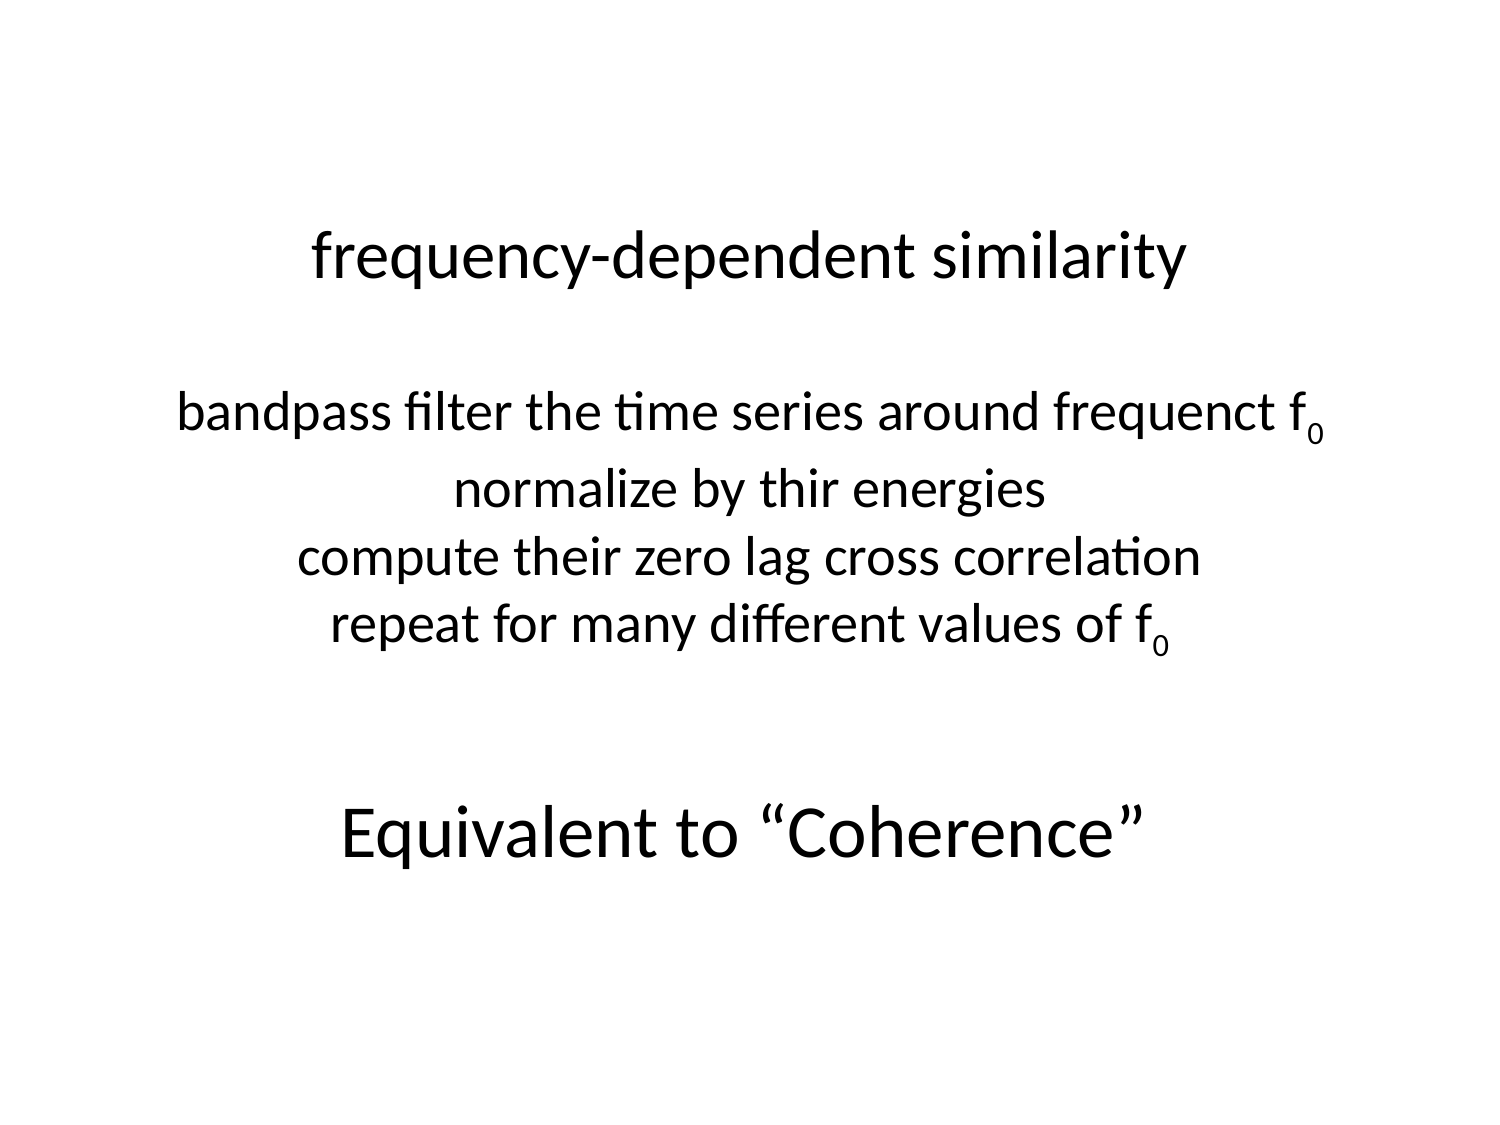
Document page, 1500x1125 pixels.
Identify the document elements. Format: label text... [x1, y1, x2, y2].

title frequency-dependent similarity bandpass filter the time series around frequenct f0 normalize by thir energies compute their zero lag cross correlation repeat for many different values of f0 [0, 200, 1500, 838]
text_box Equivalent to “Coherence” [162, 774, 1325, 880]
